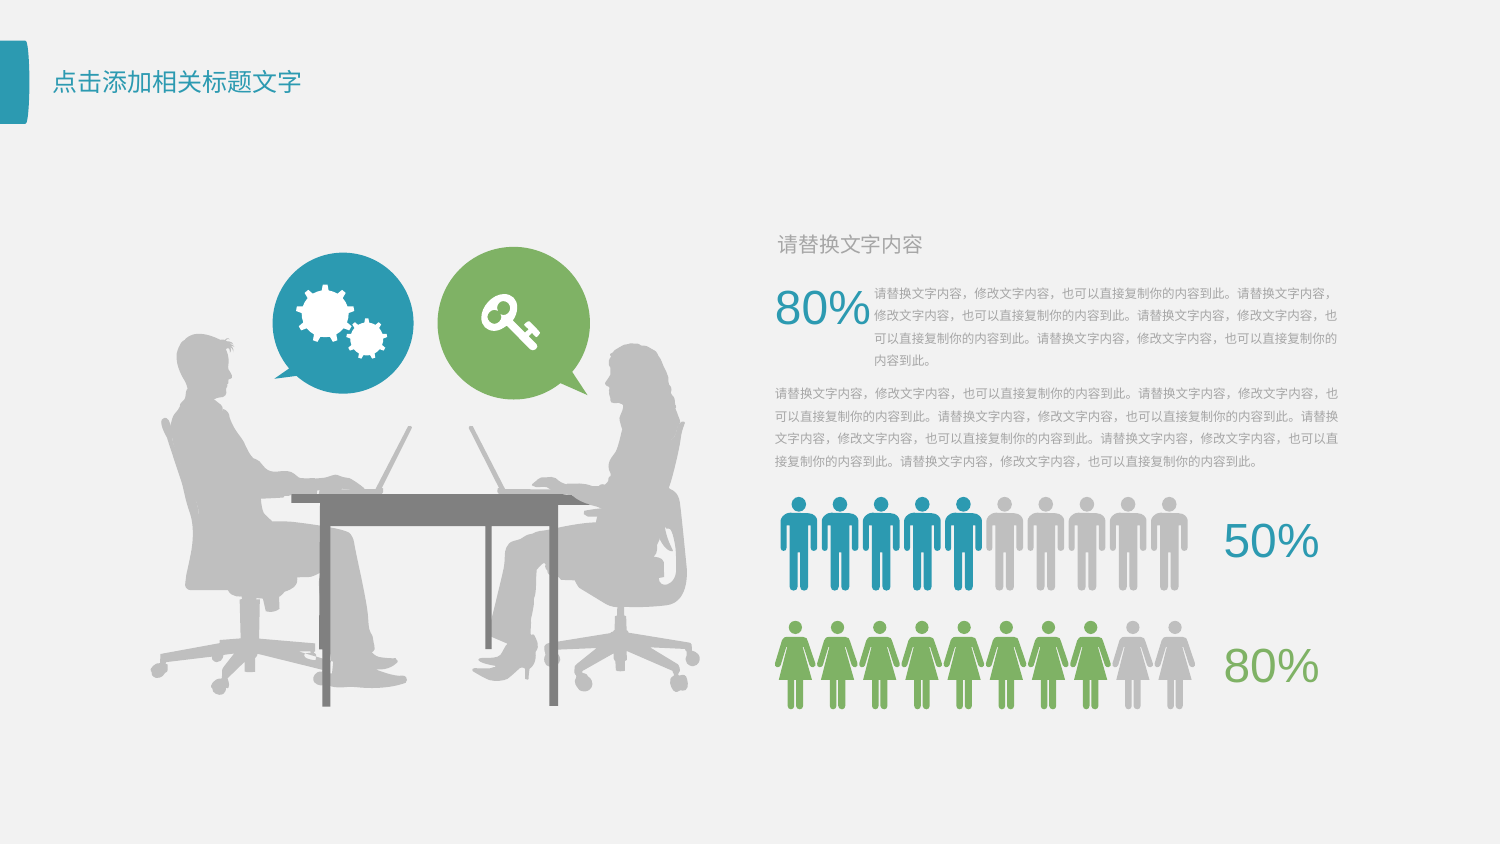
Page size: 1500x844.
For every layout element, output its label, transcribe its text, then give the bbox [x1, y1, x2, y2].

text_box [774, 620, 1196, 710]
text_box 请替换文字内容 [777, 231, 1031, 257]
text_box 80% [775, 277, 872, 335]
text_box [149, 246, 701, 707]
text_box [780, 496, 1188, 591]
text_box 80% [1223, 634, 1321, 692]
text_box 请替换文字内容，修改文字内容，也可以直接复制你的内容到此。请替换文字内容，修改文字内容，也可以直接复制你的内容到此。请替换文字内容，修改文字内容，也可以直接复制你的内容到此。请替换文字内容，修改文字内容，也可以直接复制你的内容到此。 [874, 278, 1348, 369]
text_box 请替换文字内容，修改文字内容，也可以直接复制你的内容到此。请替换文字内容，修改文字内容，也可以直接复制你的内容到此。请替换文字内容，修改文字内容，也可以直接复制你的内容到此。请替换文字内容，修改文字内容，也可以直接复制你的内容到此。请替换文字内容，修改文字内容，也可以直接复制你的内容到此。请替换文字内容，修改文字内容，也可以直接复制你的内容到此。 [774, 378, 1348, 469]
text_box 50% [1223, 509, 1321, 567]
